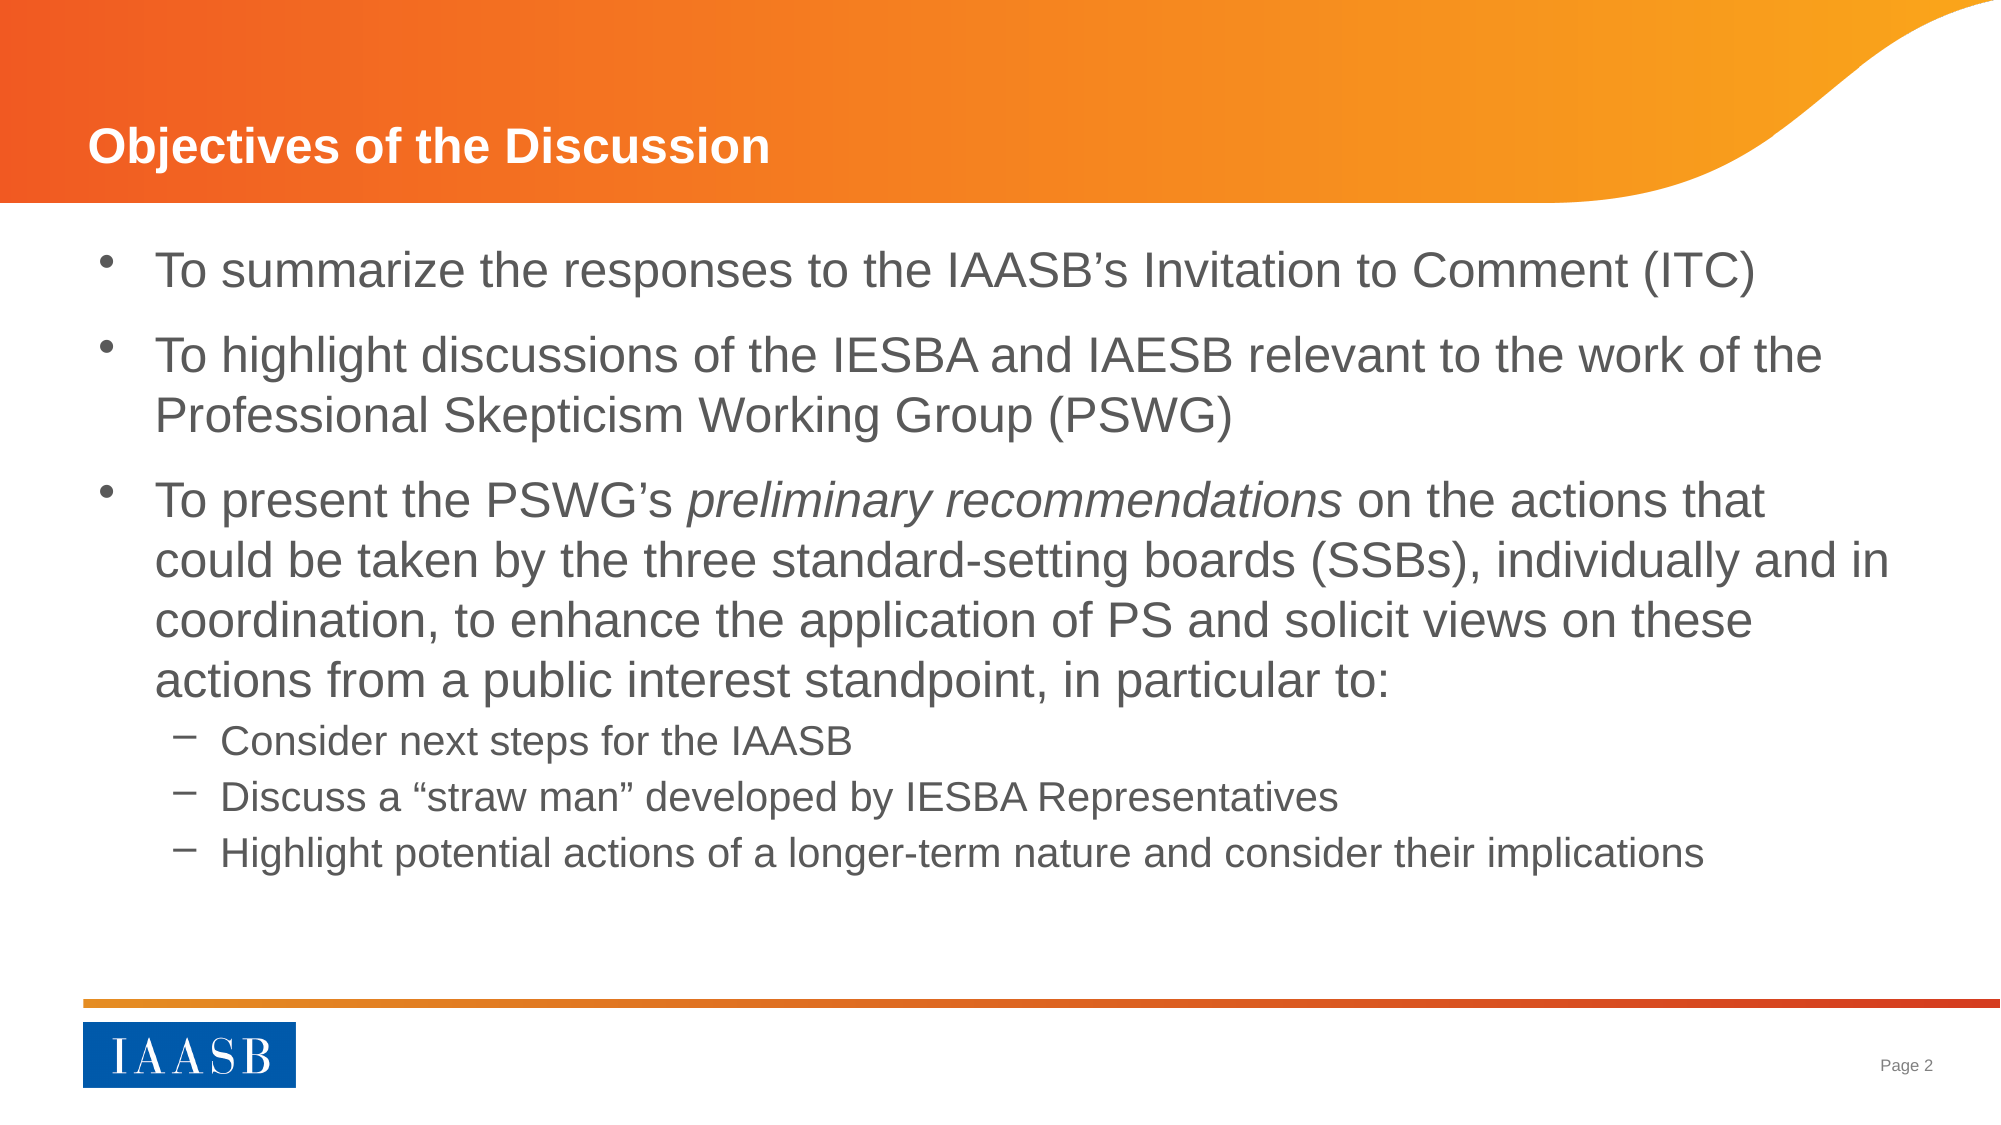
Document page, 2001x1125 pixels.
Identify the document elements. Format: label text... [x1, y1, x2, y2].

picture [83, 1022, 296, 1088]
list To summarize the responses to the IAASB’s Invitation to Comment (ITC) To highlight discussions of the IESBA and IAESB relevant to the work of the Professional Skepticism Working Group (PSWG) To present the PSWG’s preliminary recommendations on the actions that could be taken by the three standard-setting boards (SSBs), individually and in coordination, to enhance the application of PS and solicit views on these actions from a public interest standpoint, in particular to: Consider next steps for the IAASB Discuss a “straw man” developed by IESBA Representatives Highlight potential actions of a longer-term nature and consider their implications [83, 149, 1913, 1000]
picture [0, 0, 1996, 203]
title Objectives of the Discussion [87, 99, 1738, 149]
